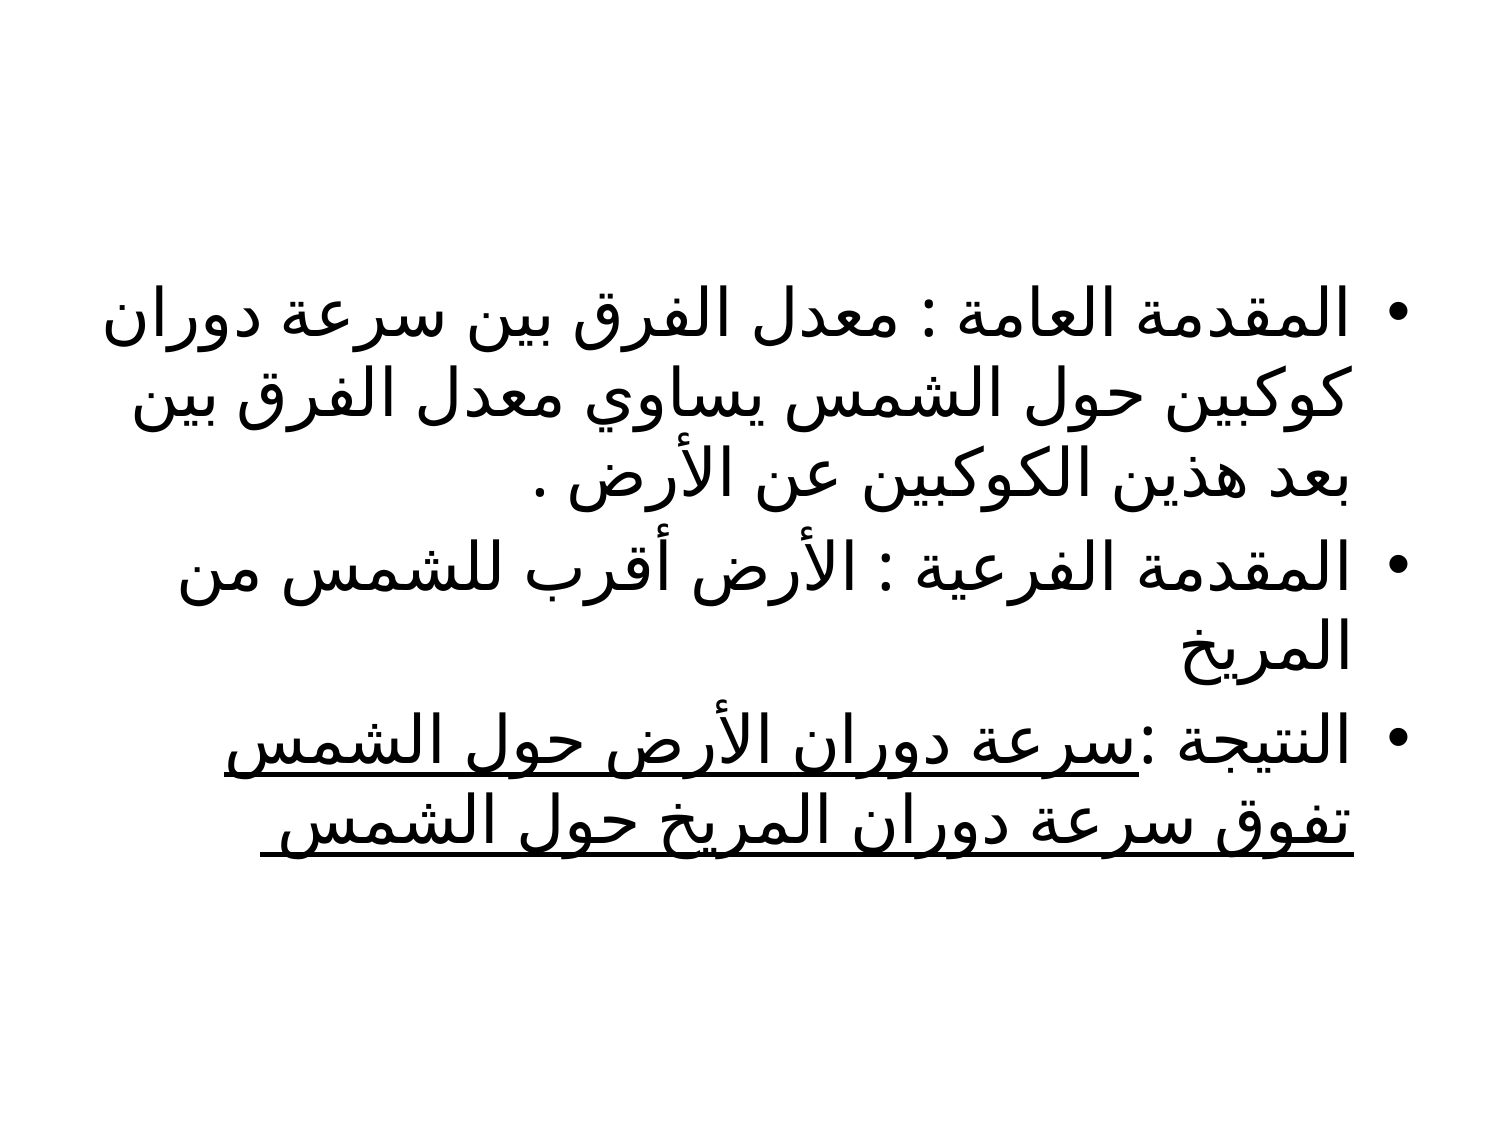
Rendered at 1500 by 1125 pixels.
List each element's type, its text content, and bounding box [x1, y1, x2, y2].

list المقدمة العامة : معدل الفرق بين سرعة دوران كوكبين حول الشمس يساوي معدل الفرق بين بعد هذين الكوكبين عن الأرض . المقدمة الفرعية : الأرض أقرب للشمس من المريخ النتيجة :سرعة دوران الأرض حول الشمس تفوق سرعة دوران المريخ حول الشمس [75, 262, 1425, 1005]
